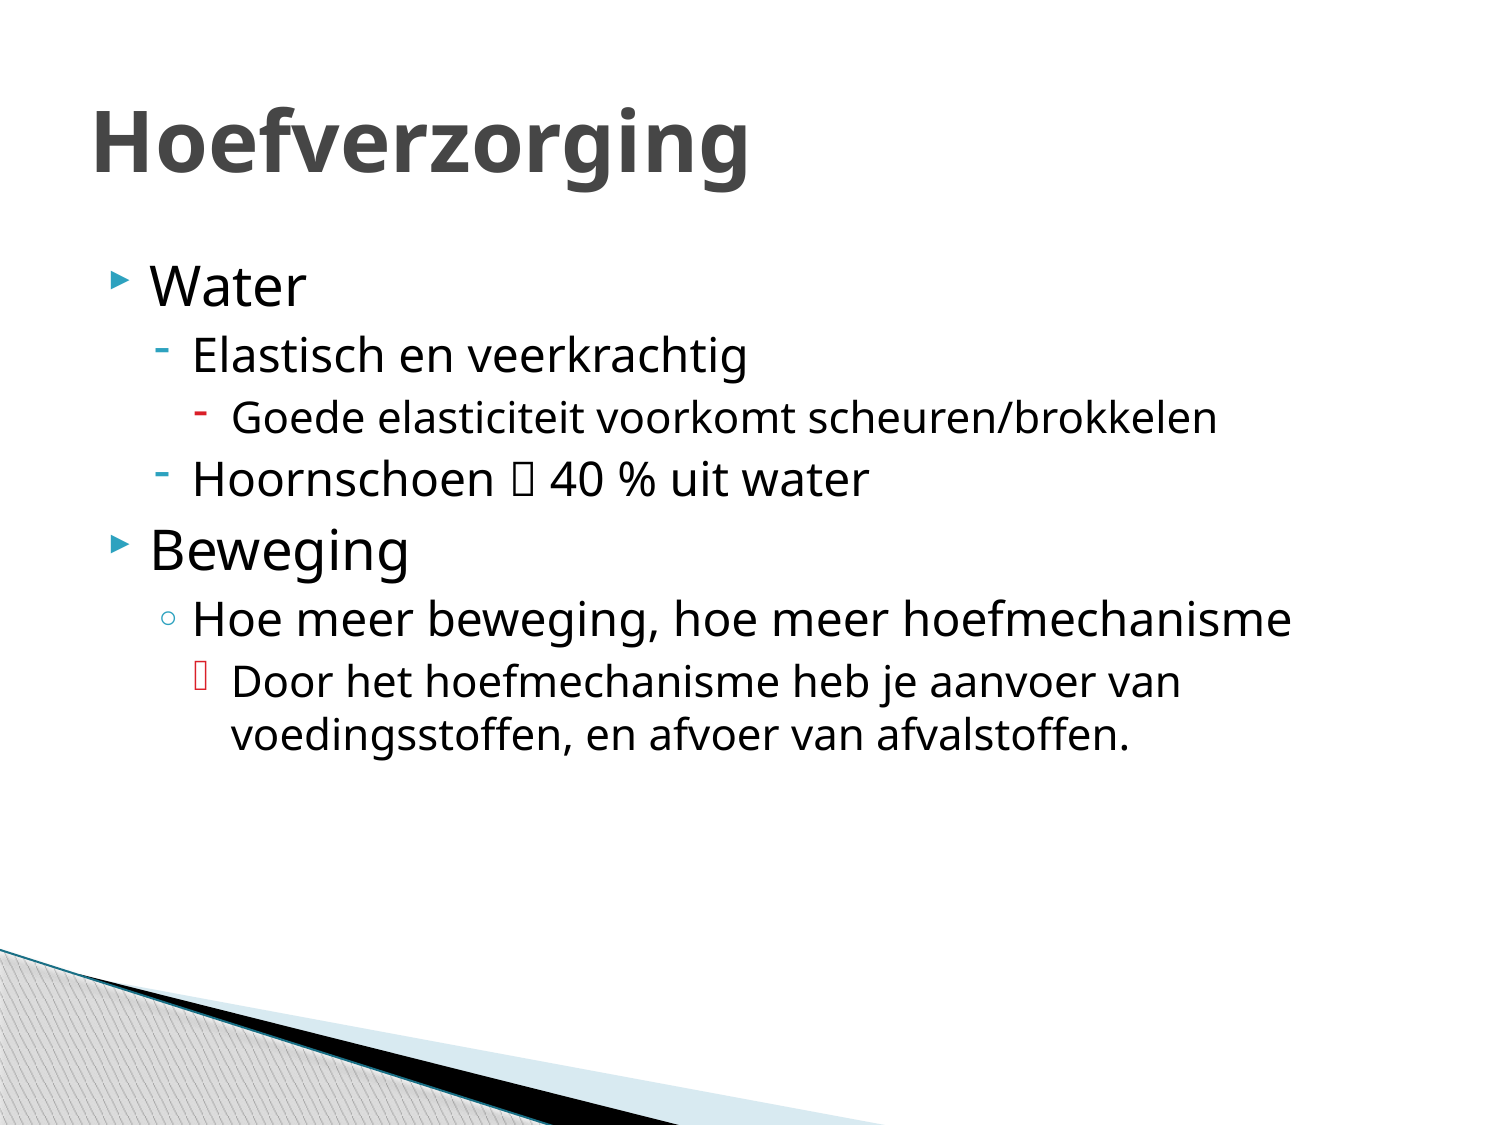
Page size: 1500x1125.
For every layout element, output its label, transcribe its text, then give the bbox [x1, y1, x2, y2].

list Water Elastisch en veerkrachtig Goede elasticiteit voorkomt scheuren/brokkelen Hoornschoen  40 % uit water Beweging Hoe meer beweging, hoe meer hoefmechanisme Door het hoefmechanisme heb je aanvoer van voedingsstoffen, en afvoer van afvalstoffen. [75, 243, 1425, 986]
title Hoefverzorging [75, 45, 1425, 233]
